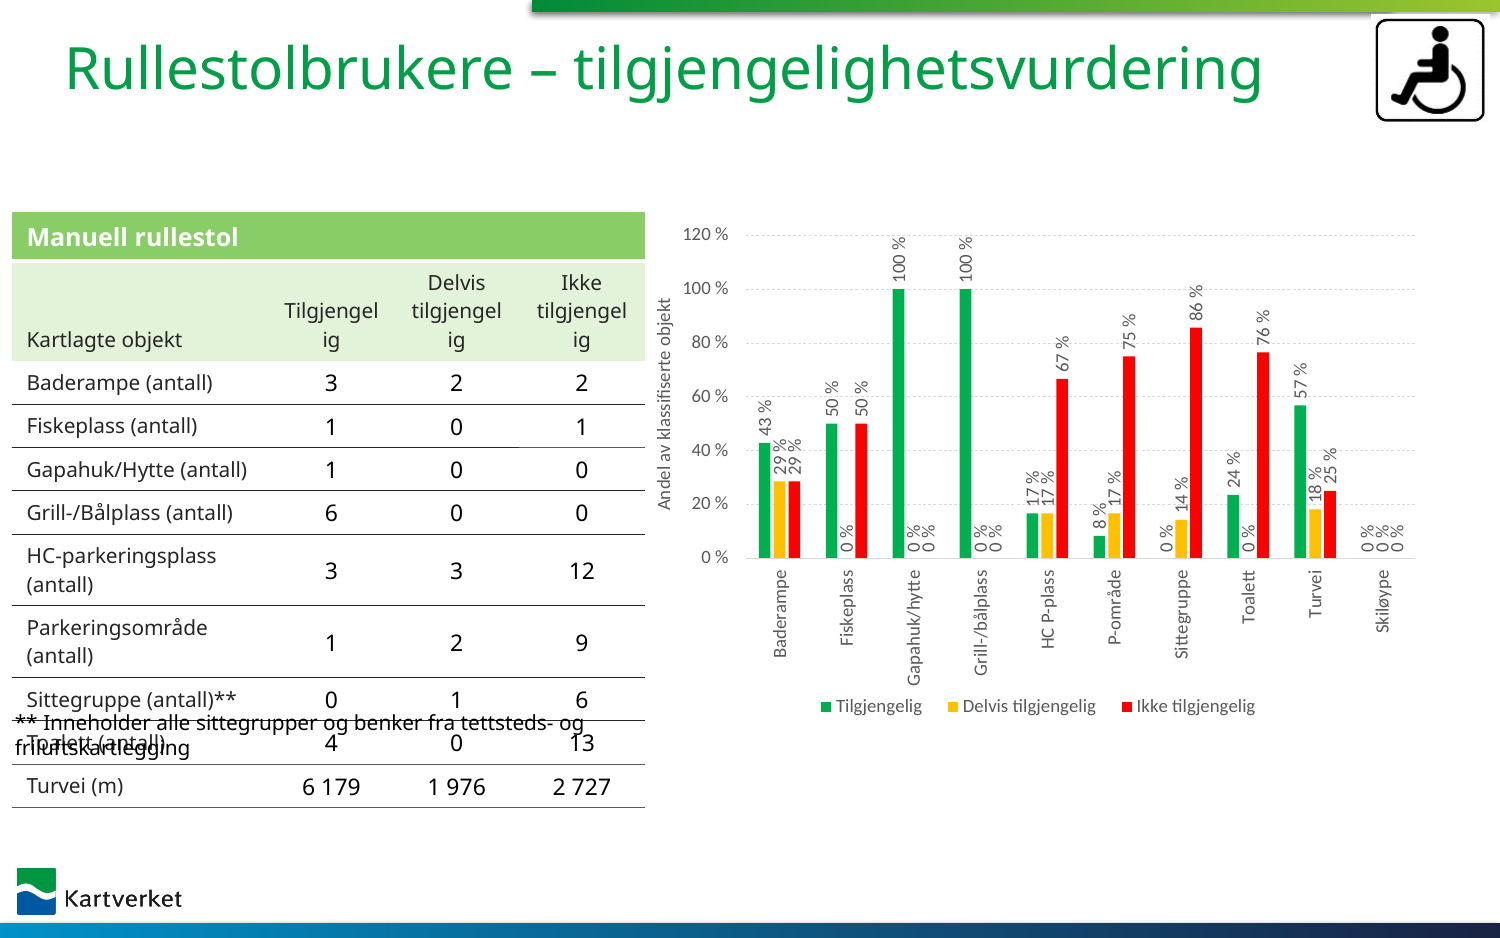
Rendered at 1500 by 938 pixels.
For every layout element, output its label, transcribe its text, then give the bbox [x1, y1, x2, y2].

table_cell Baderampe (antall) [12, 361, 269, 404]
table_cell 1 [394, 678, 519, 702]
table_cell HC-parkeringsplass (antall) [12, 535, 269, 605]
picture [643, 218, 1427, 728]
table_cell Turvei (m) [12, 768, 269, 807]
table_cell 2 [394, 361, 519, 404]
table_cell 1 976 [394, 768, 519, 807]
table_cell 2 [394, 606, 519, 677]
table_cell 1 [519, 405, 638, 447]
table_cell 1 [269, 448, 394, 490]
table_cell 2 [519, 361, 638, 404]
table_header Manuell rullestol [12, 212, 645, 259]
table_cell 0 [519, 448, 638, 490]
table_cell 6 [519, 678, 638, 702]
table_cell Fiskeplass (antall) [12, 405, 269, 447]
table_cell Sittegruppe (antall)** [12, 678, 269, 702]
table_cell 0 [394, 405, 519, 447]
picture [1371, 13, 1491, 127]
table_cell Tilgjengelig [269, 263, 394, 361]
table_cell Parkeringsområde (antall) [12, 606, 269, 677]
table_cell Grill-/Bålplass (antall) [12, 491, 269, 534]
text_box ** Inneholder alle sittegrupper og benker fra tettsteds- og friluftskartlegging [0, 702, 745, 768]
table_cell 3 [269, 535, 394, 605]
table_cell 9 [519, 606, 638, 677]
table_cell Delvis tilgjengelig [394, 263, 519, 361]
table_cell 0 [519, 491, 638, 534]
table_cell 3 [394, 535, 519, 605]
table_cell Kartlagte objekt [12, 263, 269, 361]
table_cell 0 [394, 448, 519, 490]
table_cell Ikke tilgjengelig [519, 263, 638, 361]
table_cell 1 [269, 606, 394, 677]
text_box Rullestolbrukere – tilgjengelighetsvurdering [49, 12, 1372, 109]
table_cell 0 [269, 678, 394, 702]
table_cell Gapahuk/Hytte (antall) [12, 448, 269, 490]
table_cell 3 [269, 361, 394, 404]
table_cell 0 [394, 491, 519, 534]
table_cell 12 [519, 535, 638, 605]
table_cell 6 [269, 491, 394, 534]
table_cell 1 [269, 405, 394, 447]
table_cell 6 179 [269, 768, 394, 807]
table_cell 2 727 [519, 768, 645, 807]
